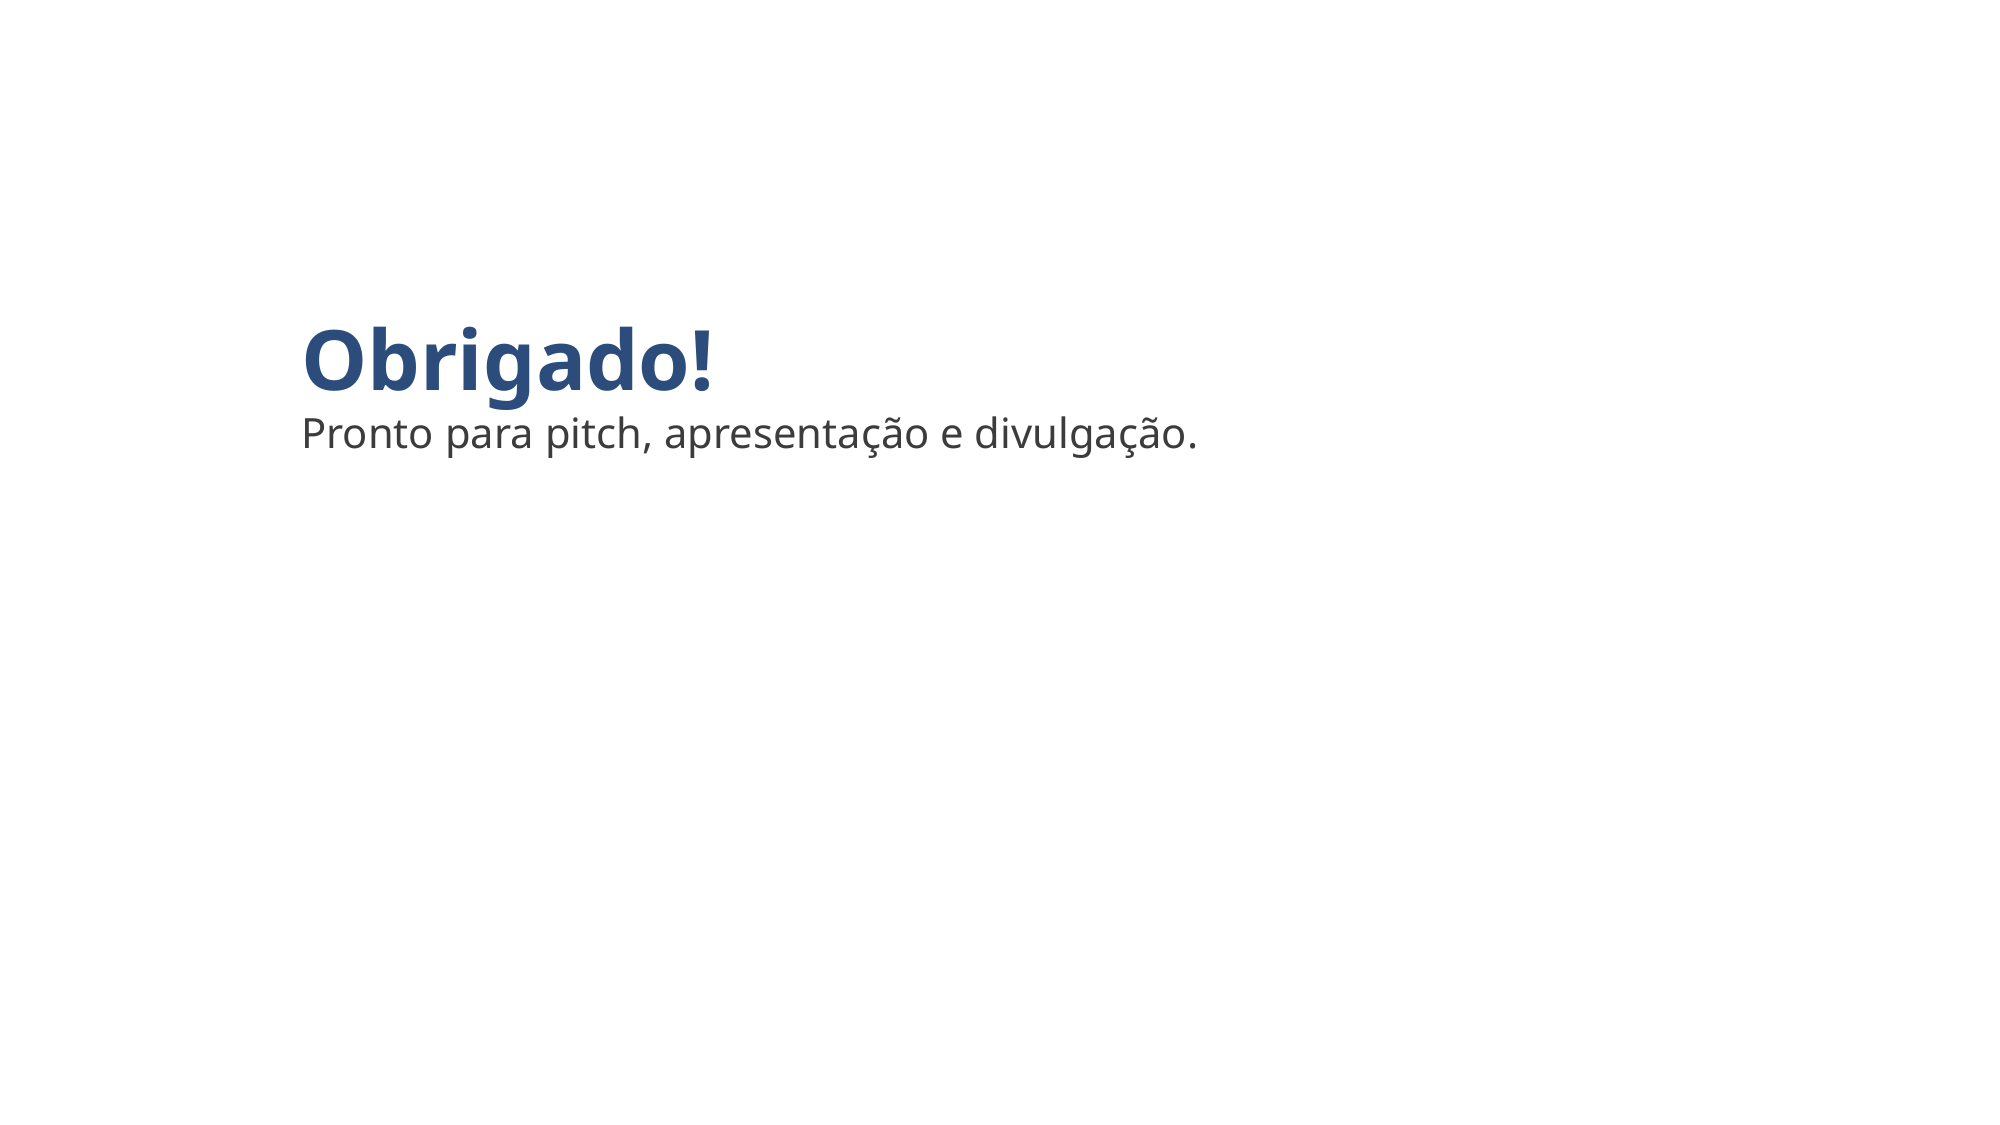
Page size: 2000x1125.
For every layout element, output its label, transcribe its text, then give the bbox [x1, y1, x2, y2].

text_box Obrigado! Pronto para pitch, apresentação e divulgação. [286, 299, 1214, 465]
